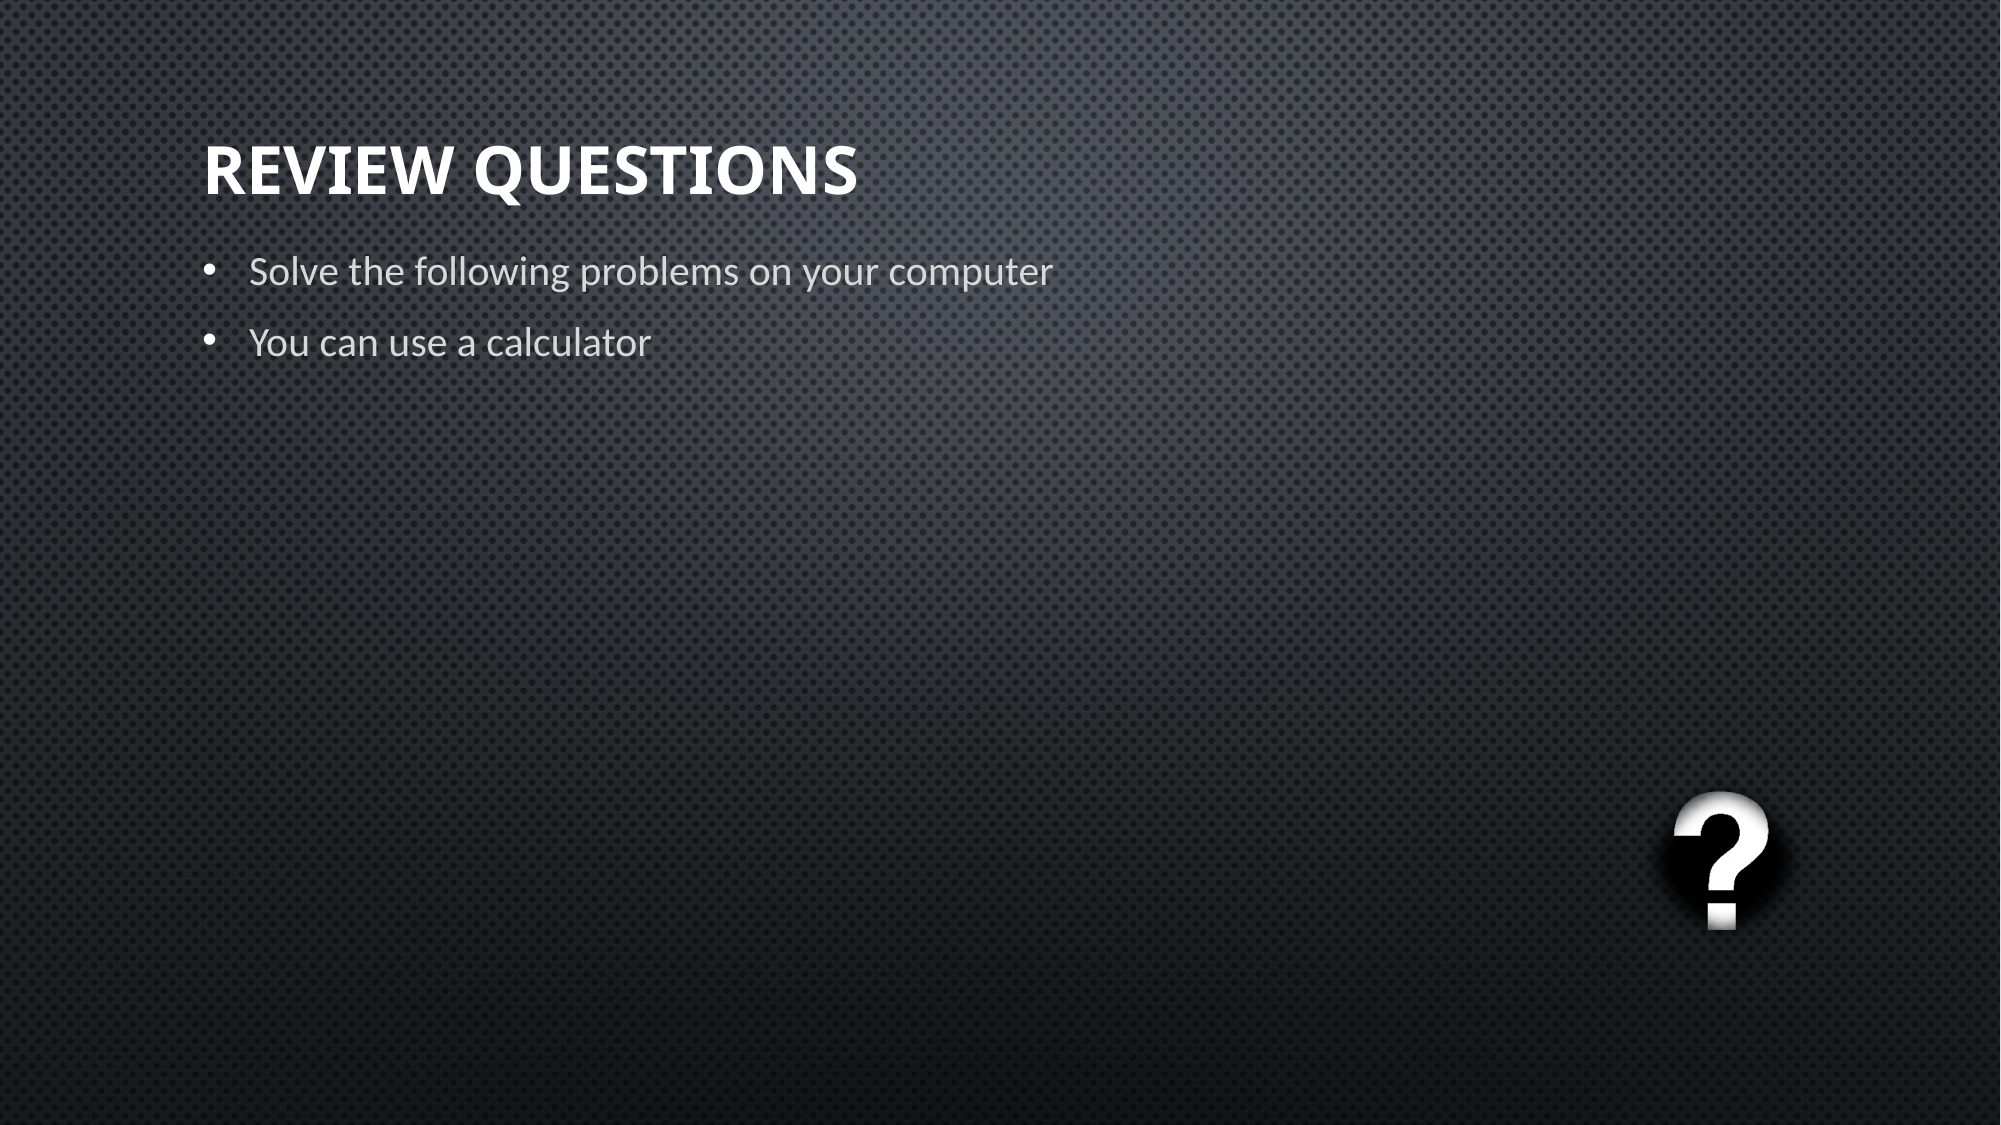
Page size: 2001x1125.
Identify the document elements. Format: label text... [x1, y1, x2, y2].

list Solve the following problems on your computer You can use a calculator [187, 236, 1813, 950]
title Review Questions [187, 99, 1813, 236]
picture [1634, 772, 1813, 951]
